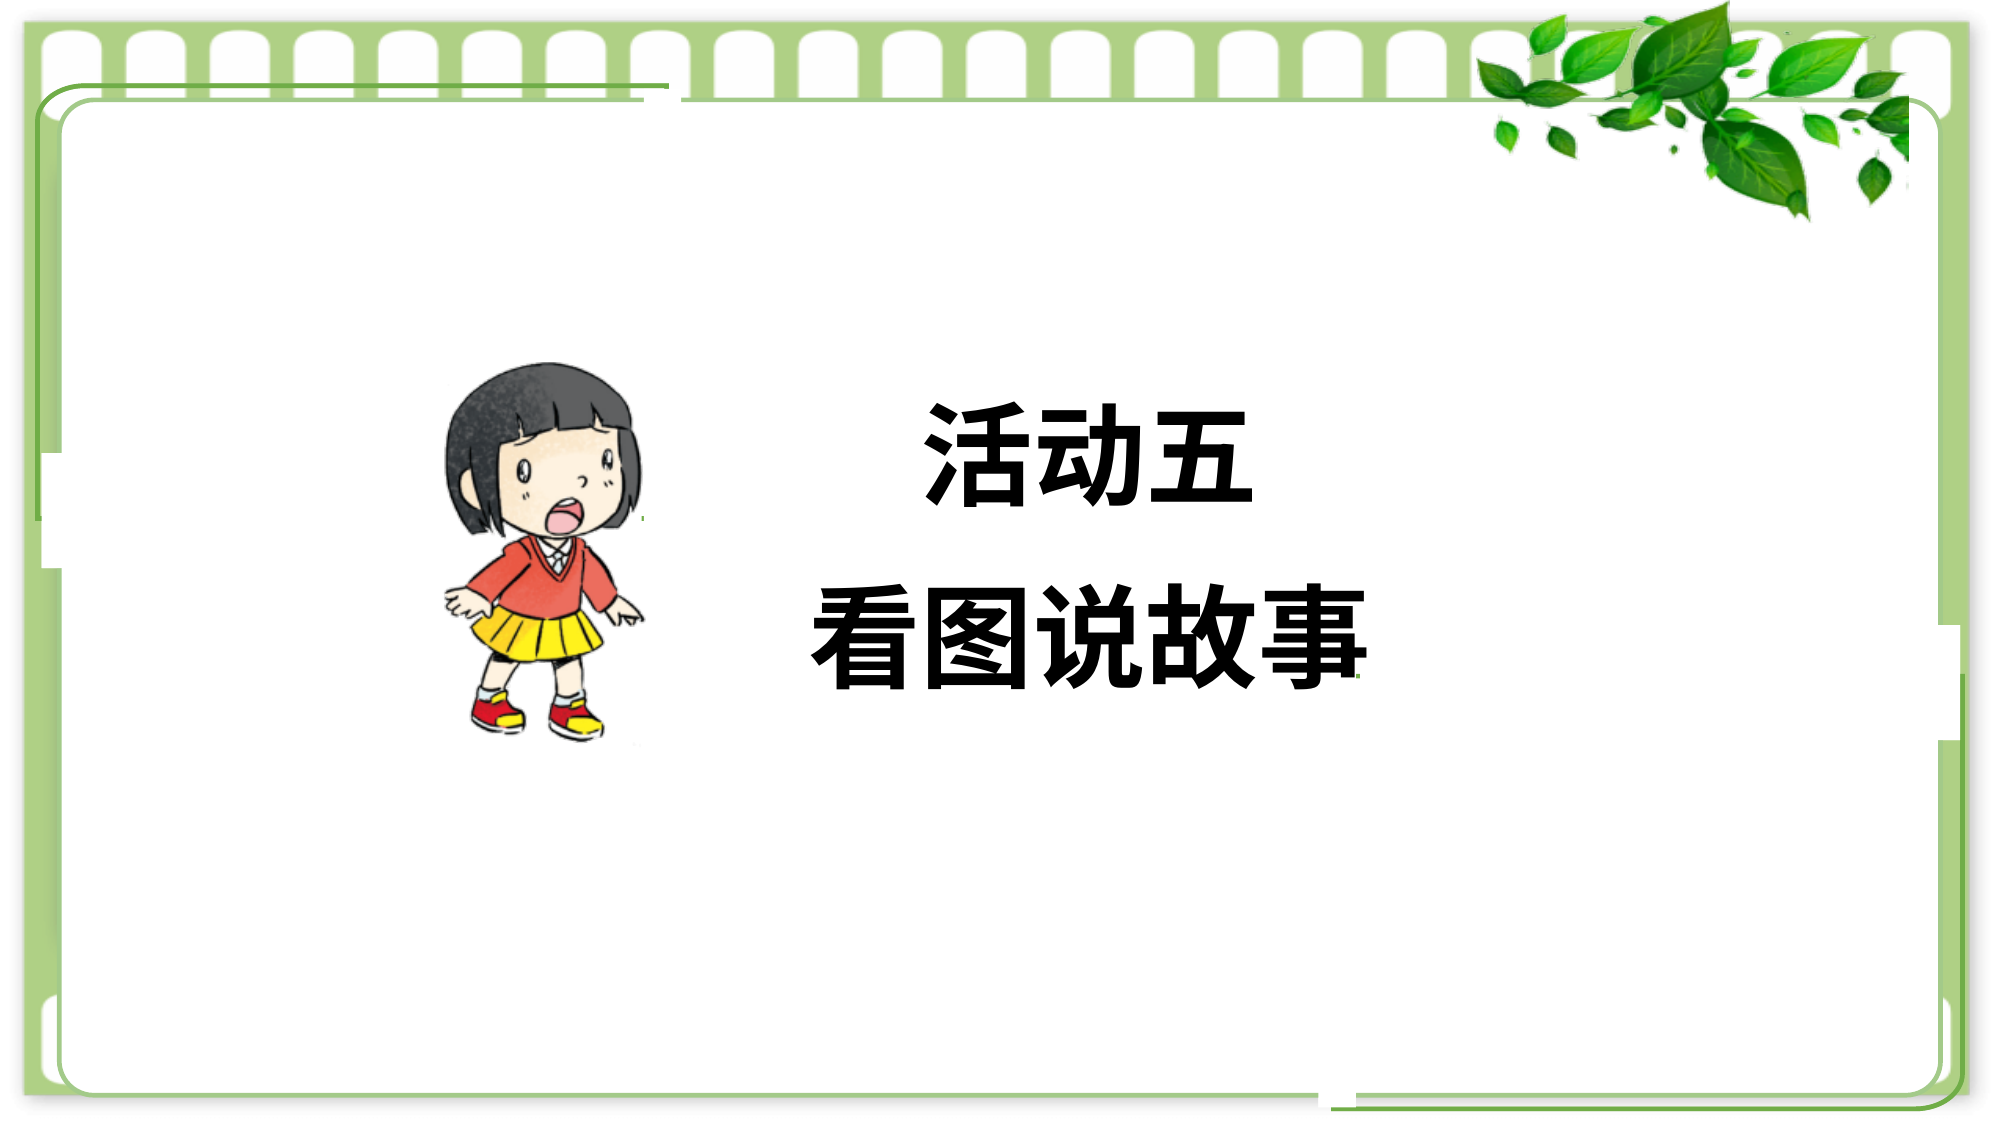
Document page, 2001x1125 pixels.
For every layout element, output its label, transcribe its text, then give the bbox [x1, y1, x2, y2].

text_box 活动五 看图说故事 [793, 329, 1386, 710]
picture [415, 361, 660, 752]
picture [1476, 0, 1909, 278]
